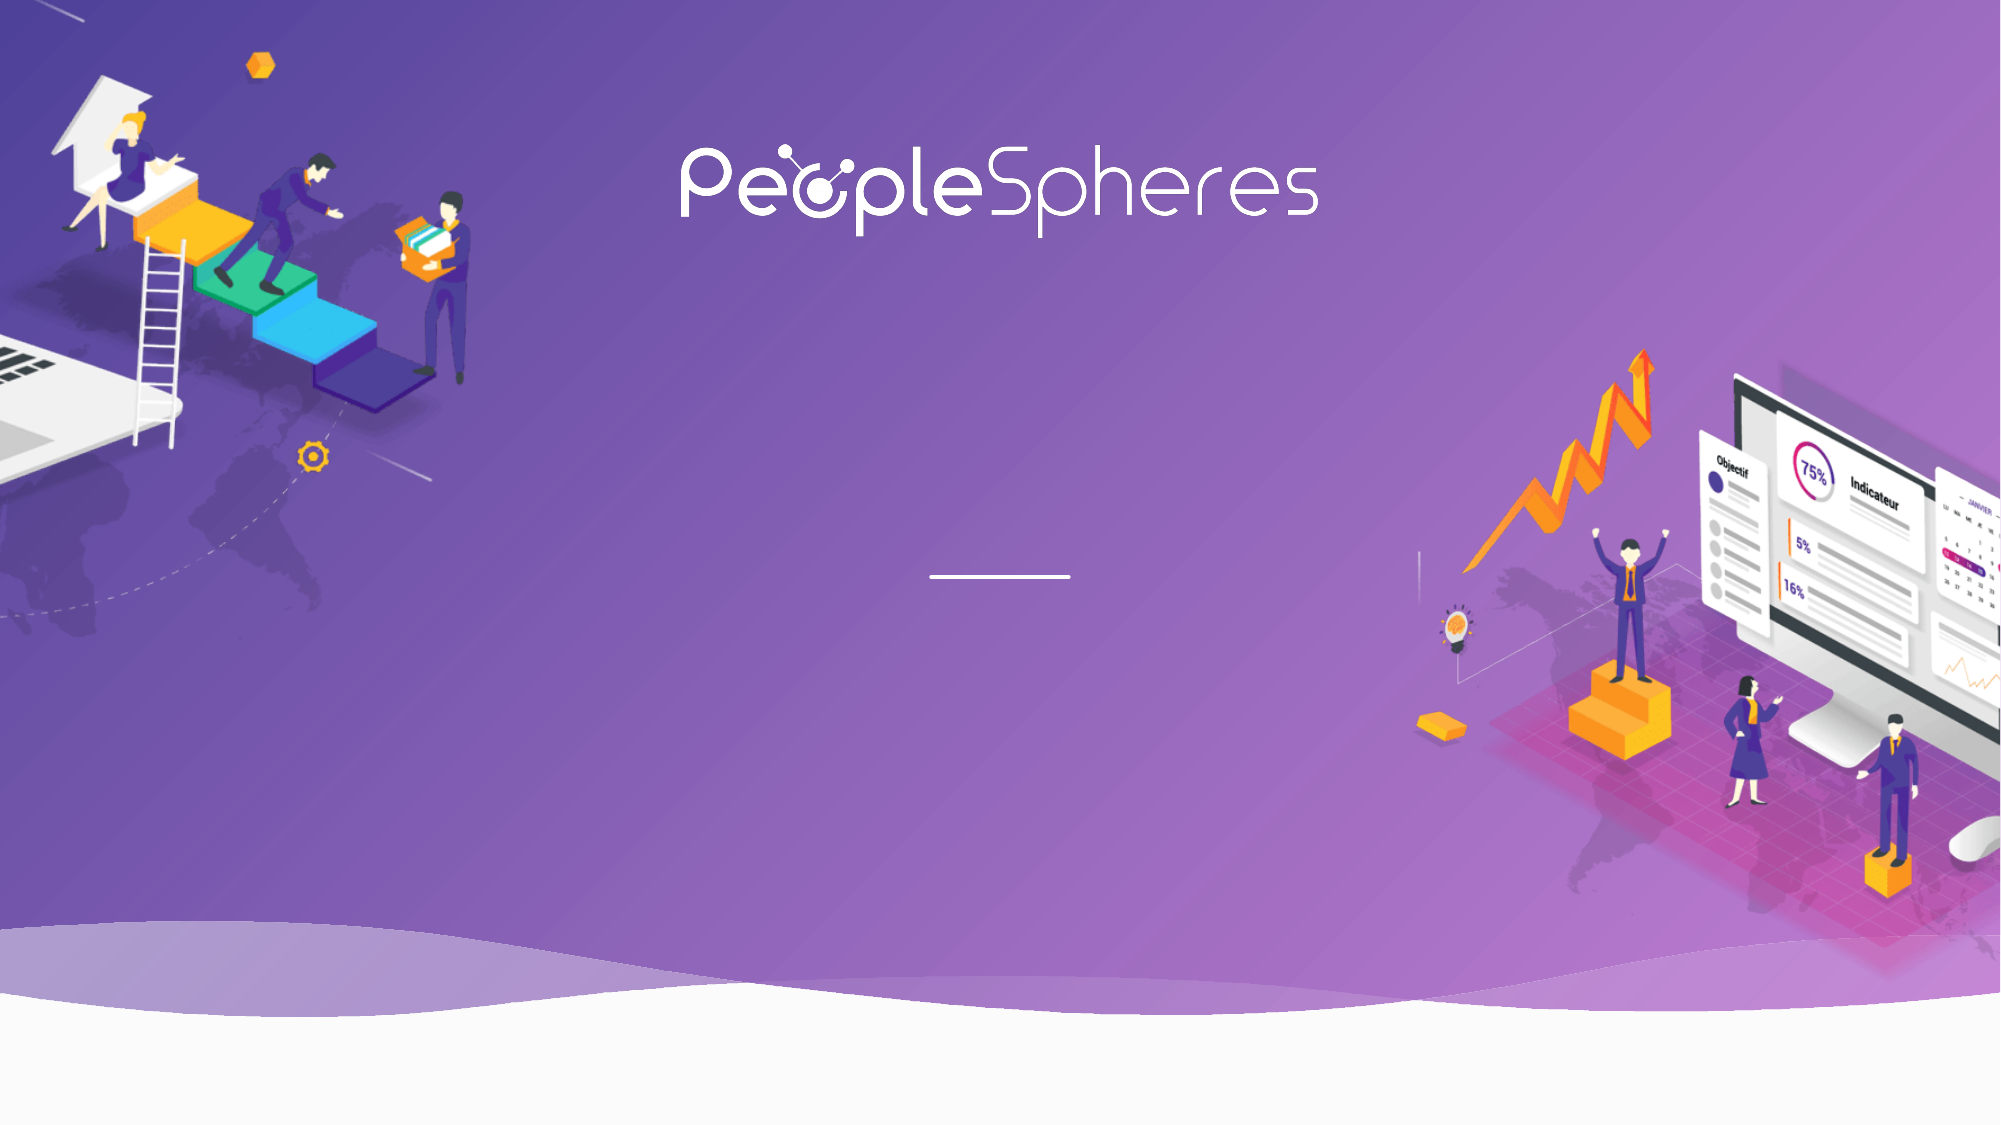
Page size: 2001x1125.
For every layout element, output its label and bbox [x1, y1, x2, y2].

picture [1412, 347, 2001, 990]
picture [0, 0, 471, 741]
picture [681, 144, 1319, 243]
